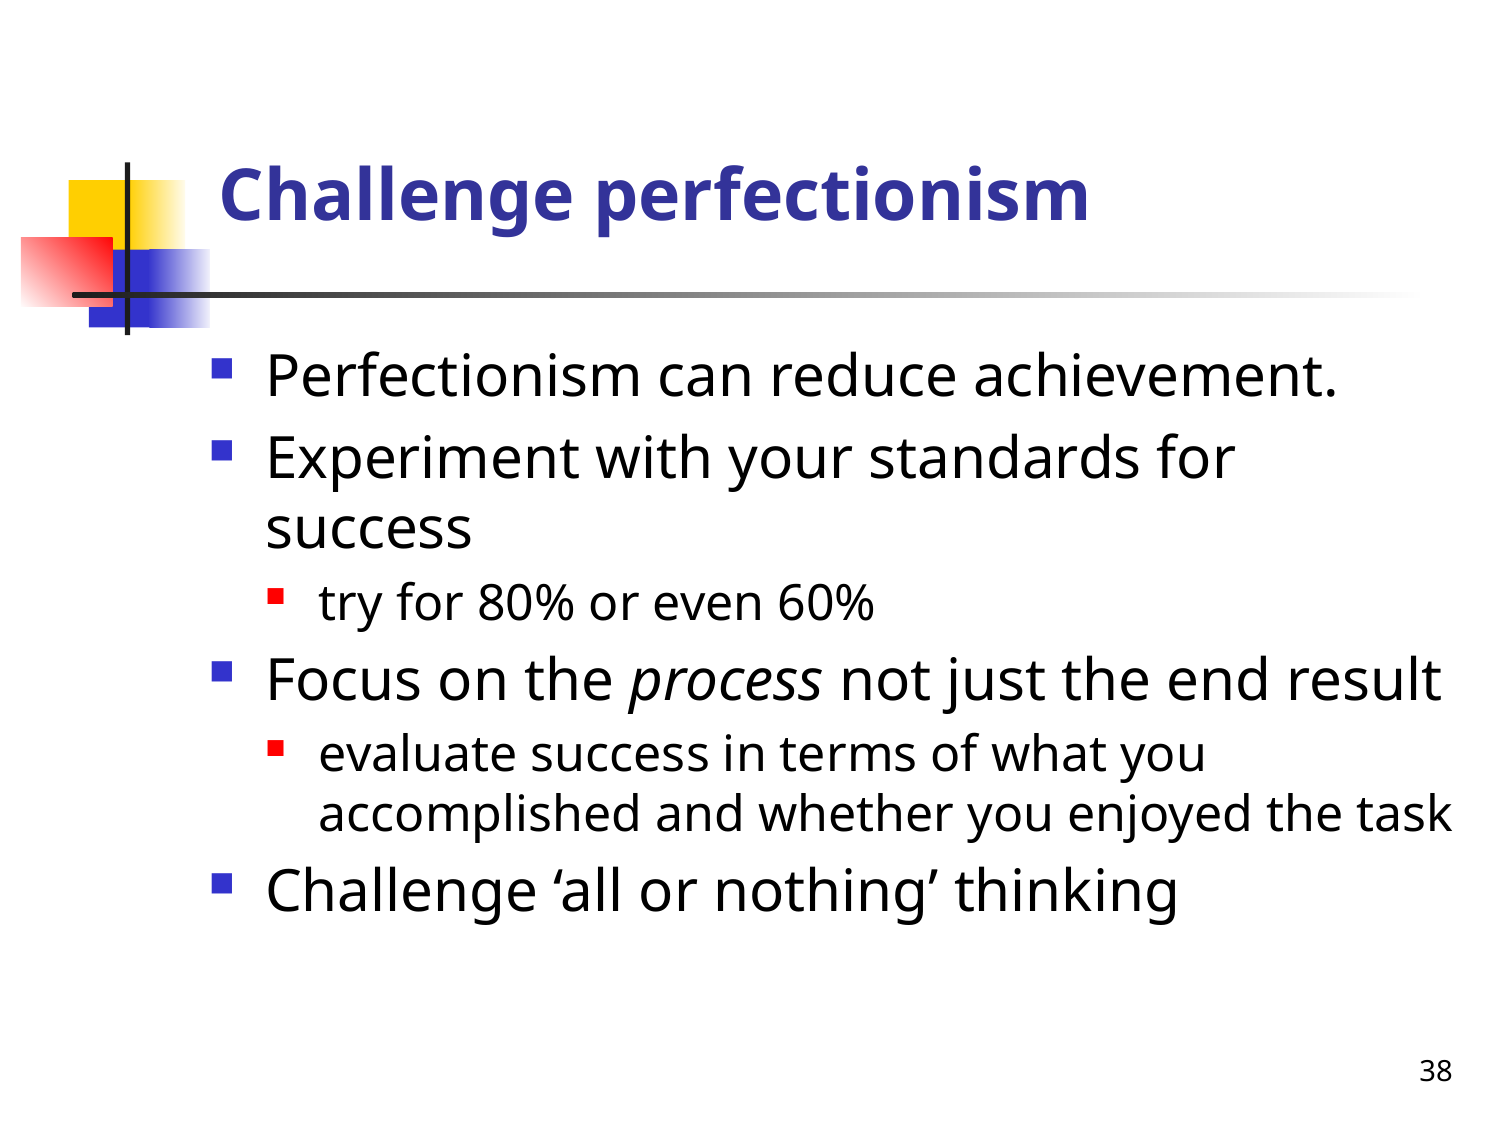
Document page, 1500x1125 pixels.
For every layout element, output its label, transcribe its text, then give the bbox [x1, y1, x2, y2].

title Challenge perfectionism [75, 54, 1425, 243]
slide_number 38 [1155, 1024, 1468, 1100]
list Perfectionism can reduce achievement. Experiment with your standards for success try for 80% or even 60% Focus on the process not just the end result evaluate success in terms of what you accomplished and whether you enjoyed the task Challenge ‘all or nothing’ thinking [193, 331, 1469, 1006]
